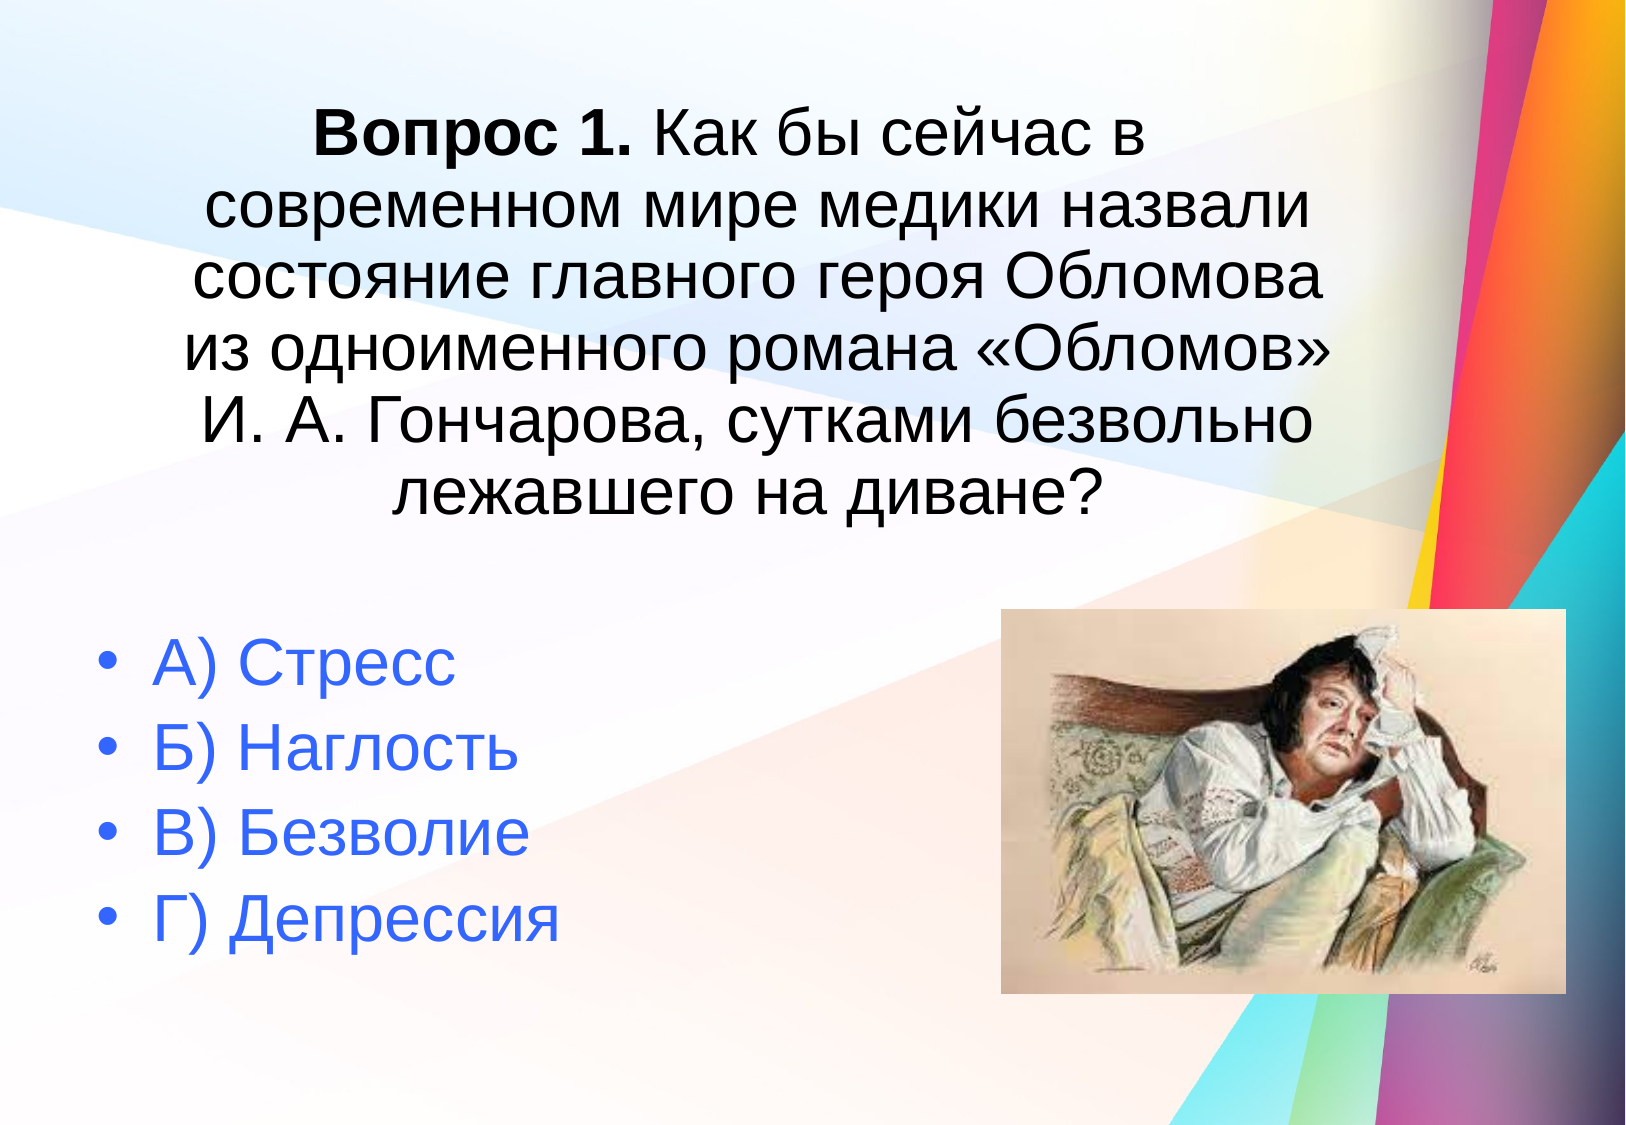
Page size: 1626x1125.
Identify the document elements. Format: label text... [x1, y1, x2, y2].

picture [0, 0, 1626, 1125]
list Вопрос 1. Как бы сейчас в современном мире медики назвали состояние главного героя Обломова из одноименного романа «Обломов» И. А. Гончарова, сутками безвольно лежавшего на диване? А) Стресс Б) Наглость В) Безволие Г) Депрессия [81, 90, 1380, 1059]
